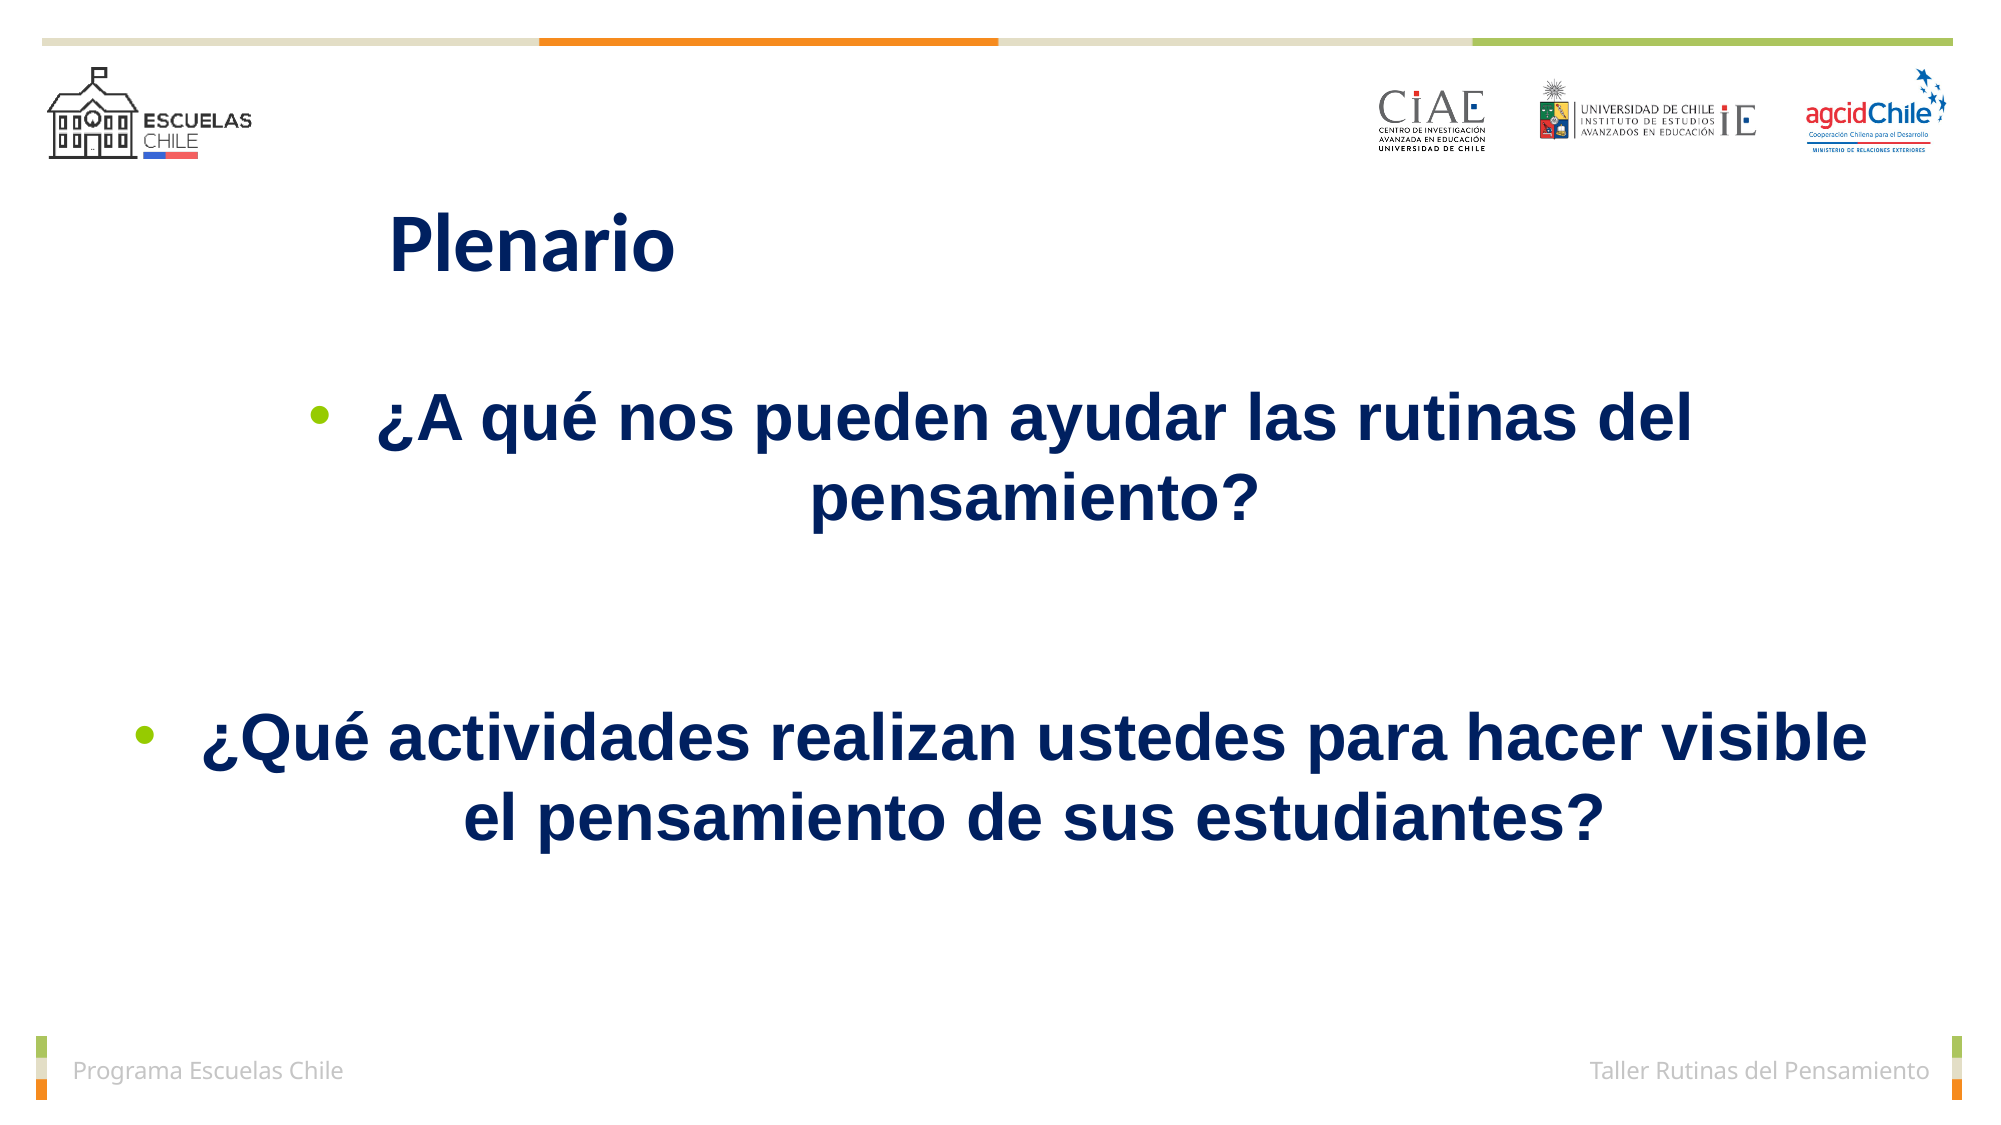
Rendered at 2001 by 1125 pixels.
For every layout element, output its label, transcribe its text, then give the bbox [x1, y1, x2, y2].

picture [36, 1036, 47, 1100]
picture [42, 38, 1953, 46]
text_box Plenario [381, 180, 2000, 296]
text_box ¿A qué nos pueden ayudar las rutinas del pensamiento? ¿Qué actividades realizan ustedes para hacer visible el pensamiento de sus estudiantes? [83, 366, 1912, 862]
picture [1952, 1036, 1962, 1100]
picture [1369, 65, 1950, 161]
picture [46, 67, 253, 159]
